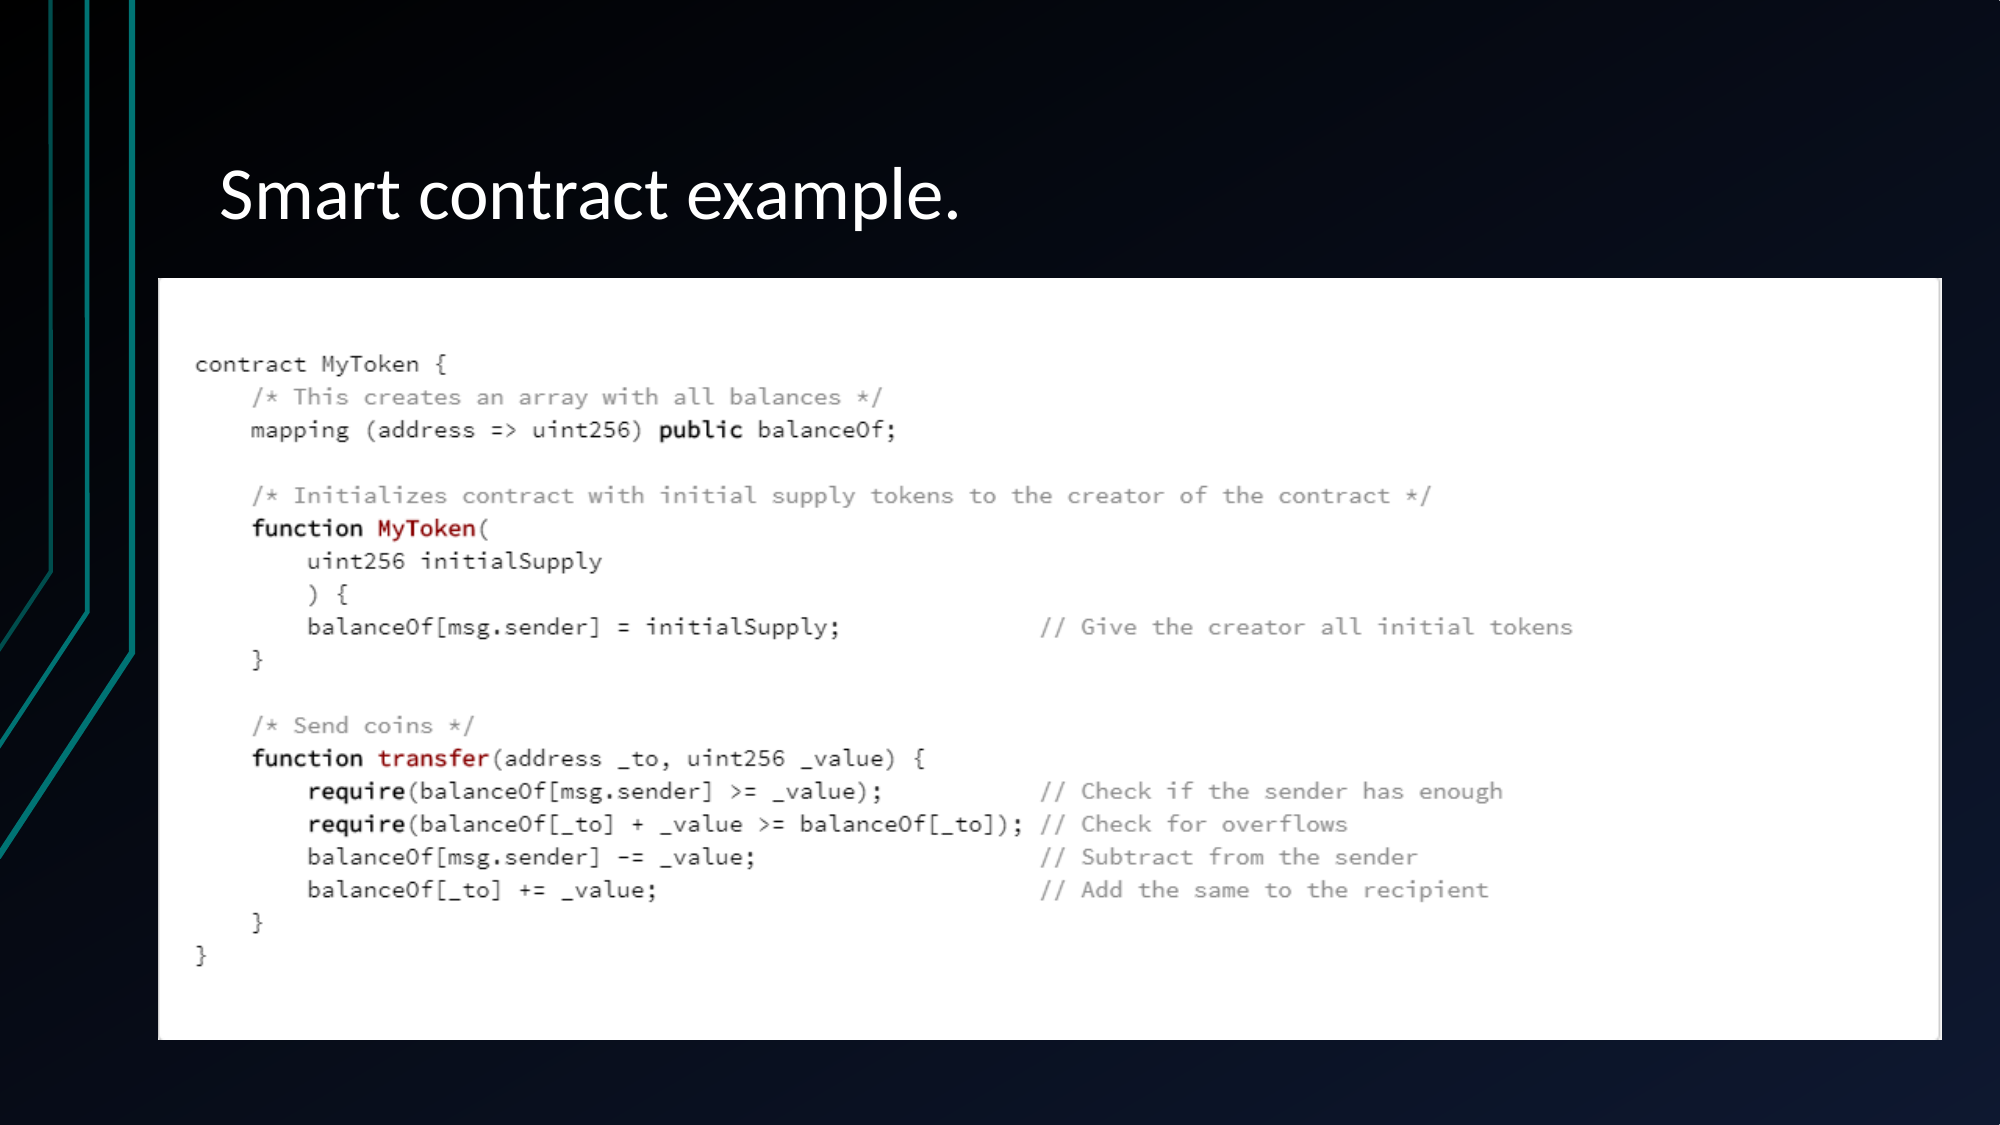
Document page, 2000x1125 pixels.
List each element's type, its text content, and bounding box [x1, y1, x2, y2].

title Smart contract example. [199, 45, 1900, 246]
picture [158, 278, 1942, 1041]
